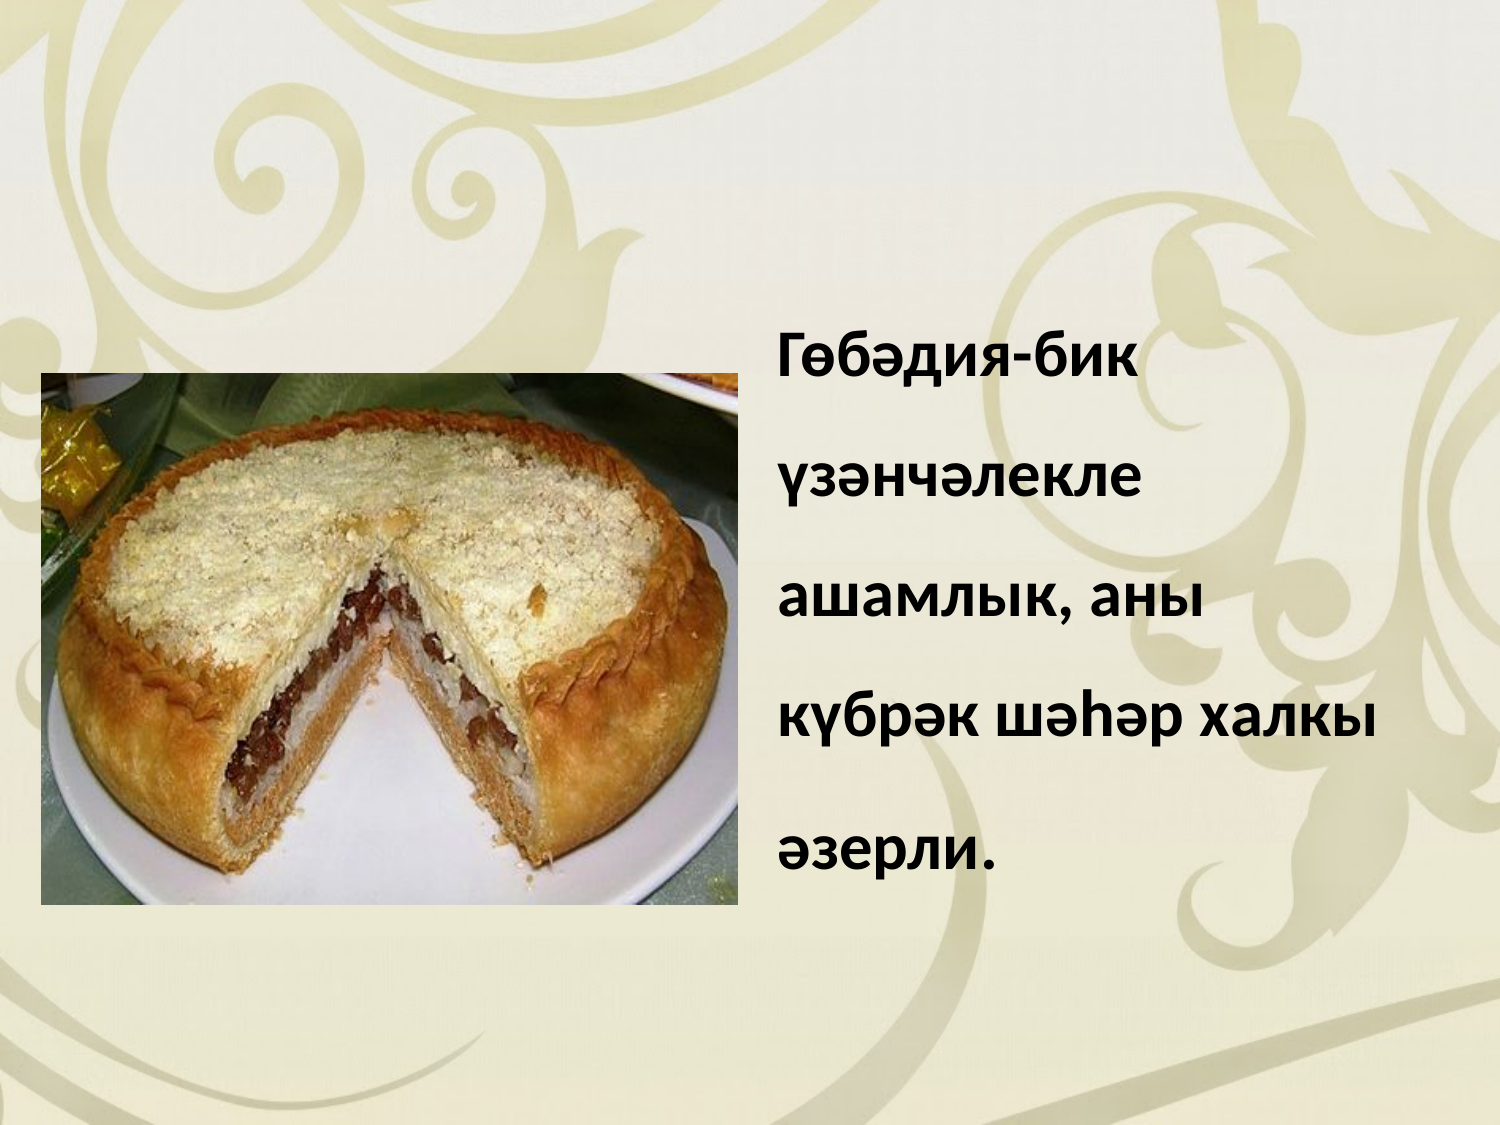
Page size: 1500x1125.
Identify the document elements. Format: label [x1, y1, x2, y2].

list [40, 373, 738, 906]
picture [0, 0, 1500, 1125]
